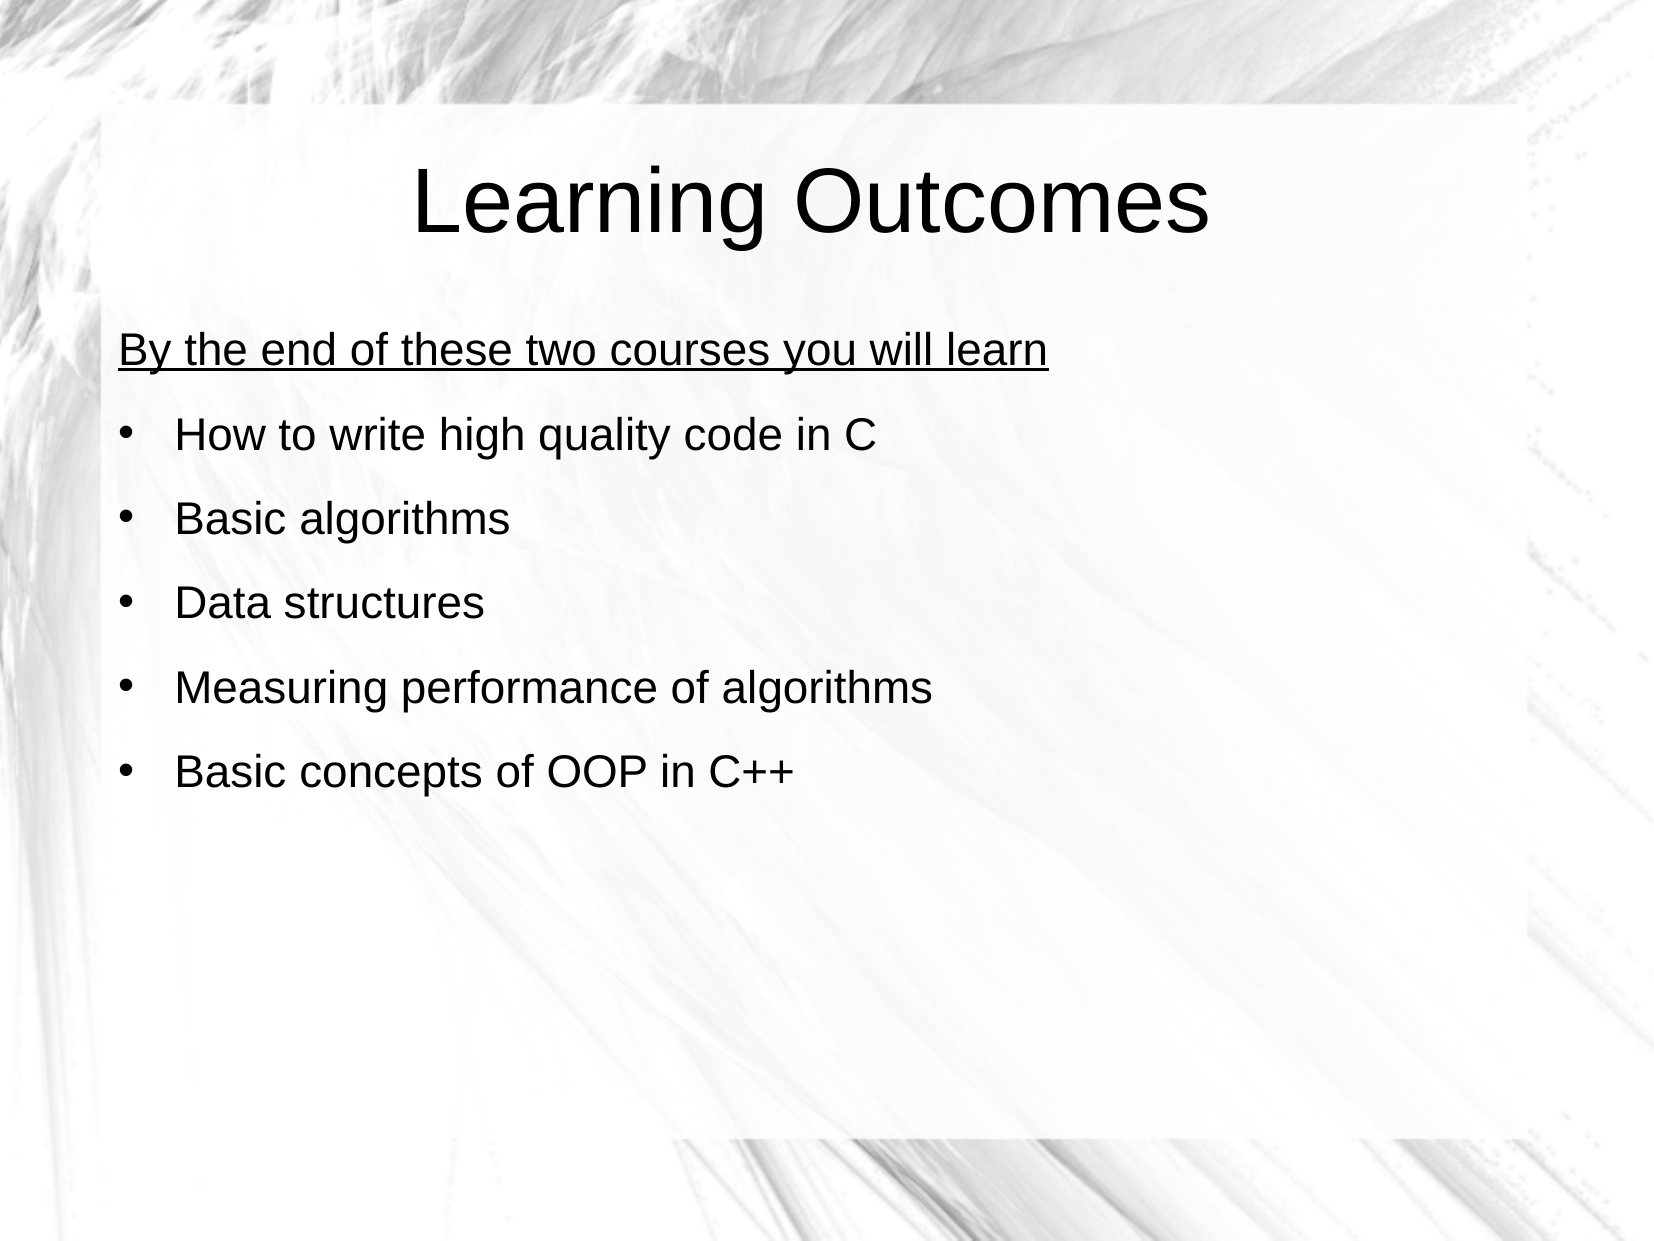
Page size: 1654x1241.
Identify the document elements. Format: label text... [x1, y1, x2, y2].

picture [0, 0, 1654, 1241]
list By the end of these two courses you will learn How to write high quality code in C Basic algorithms Data structures Measuring performance of algorithms Basic concepts of OOP in C++ [118, 319, 1571, 1102]
title Learning Outcomes [118, 112, 1506, 281]
